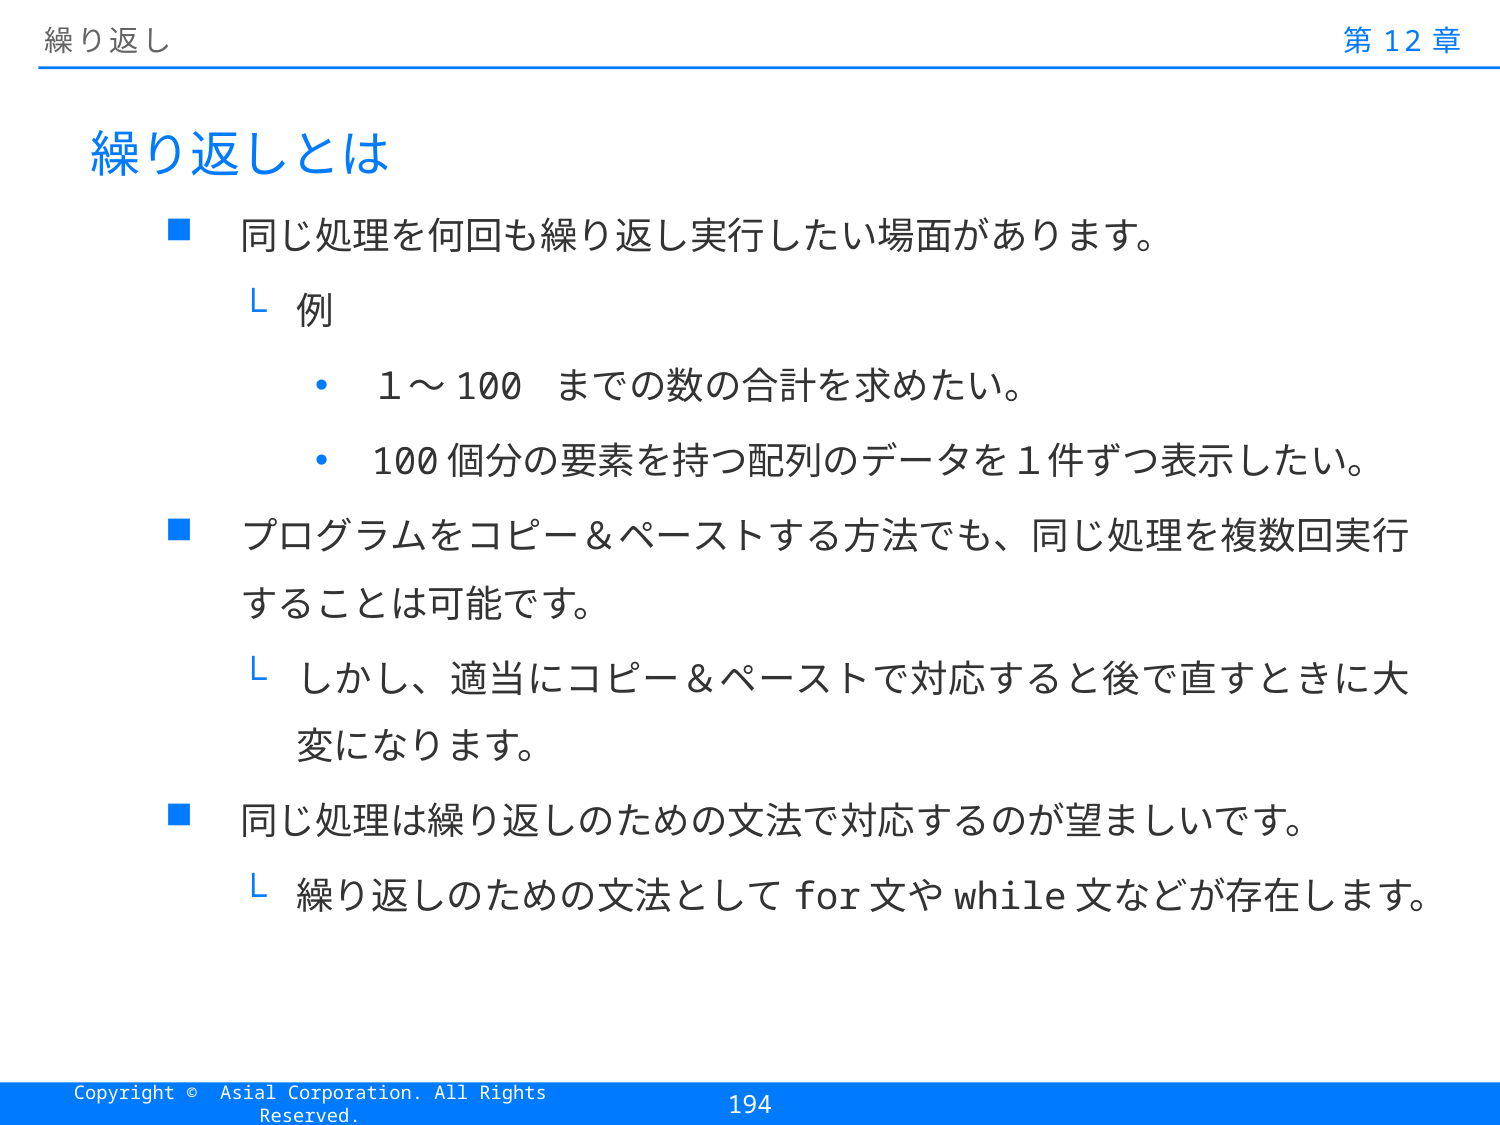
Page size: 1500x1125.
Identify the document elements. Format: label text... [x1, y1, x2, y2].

list 第12章 [702, 7, 1477, 72]
title 繰り返し [29, 7, 702, 72]
slide_number 194 [581, 1075, 919, 1125]
list 繰り返しとは 同じ処理を何回も繰り返し実行したい場面があります。 例 １～100 までの数の合計を求めたい。 100個分の要素を持つ配列のデータを１件ずつ表示したい。 プログラムをコピー＆ペーストする方法でも、同じ処理を複数回実行することは可能です。 しかし、適当にコピー＆ペーストで対応すると後で直すときに大変になります。 同じ処理は繰り返しのための文法で対応するのが望ましいです。 繰り返しのための文法としてfor文やwhile文などが存在します。 [75, 84, 1425, 988]
